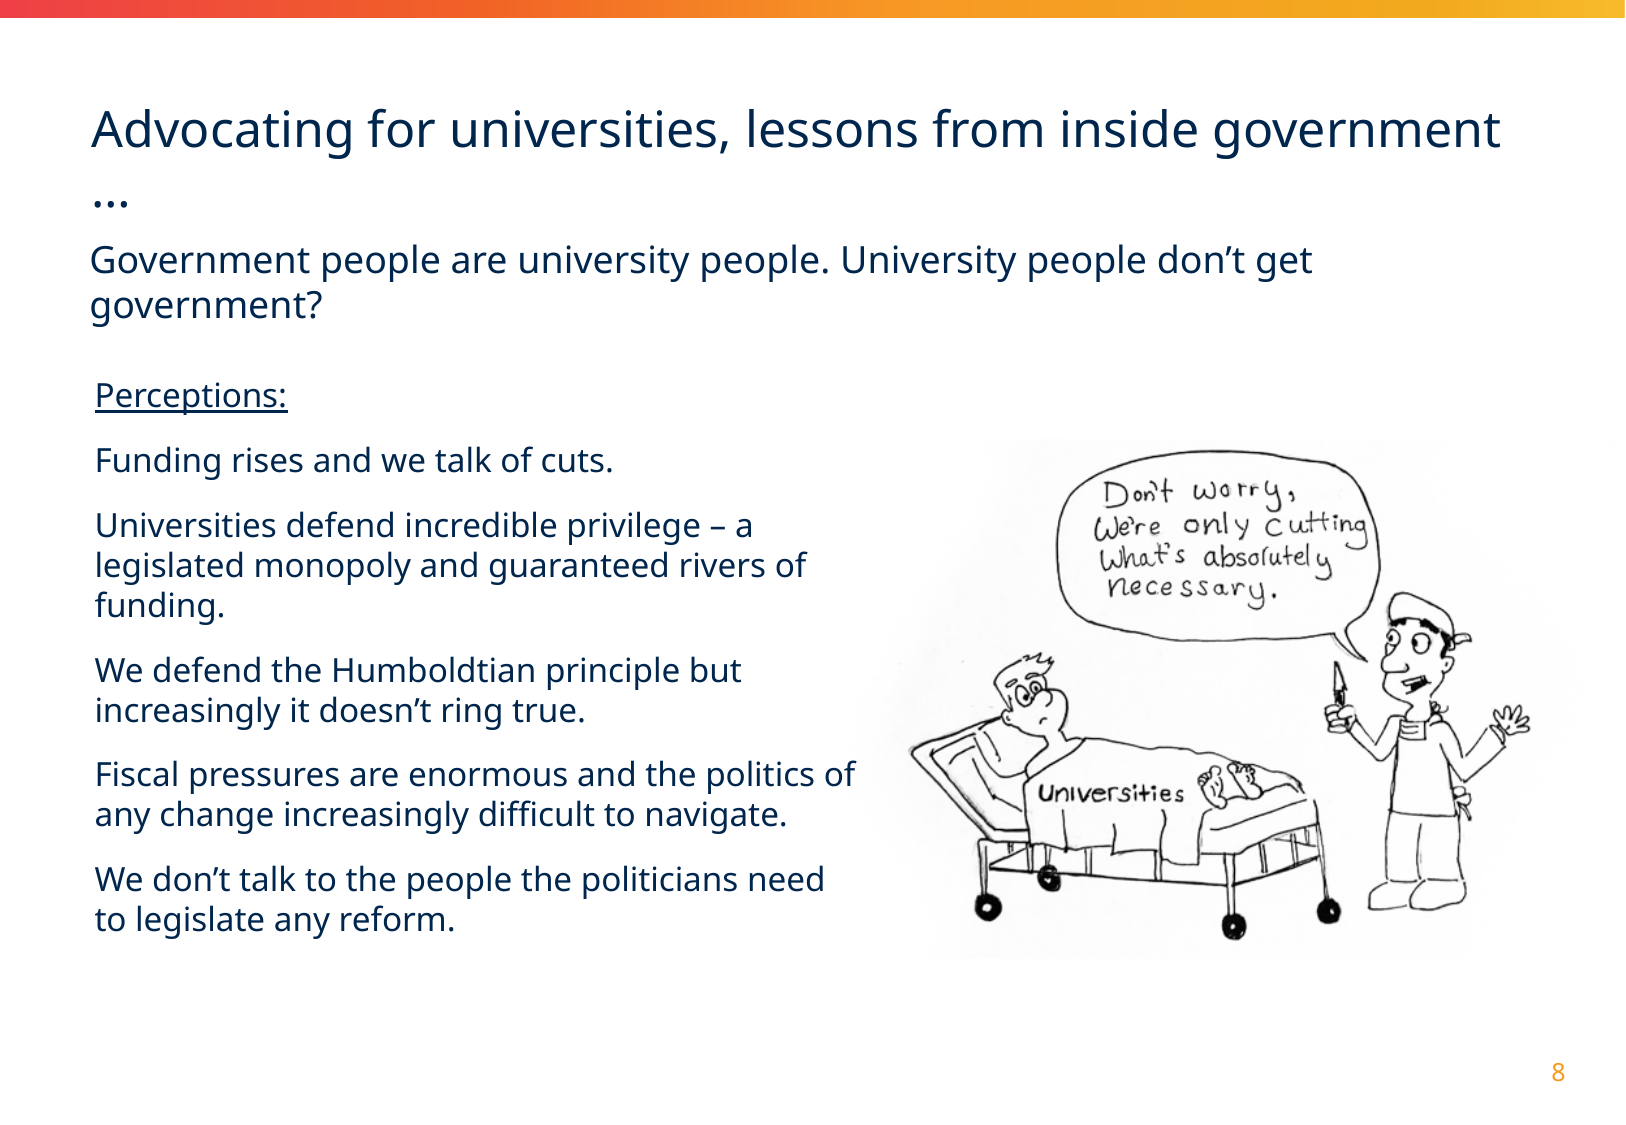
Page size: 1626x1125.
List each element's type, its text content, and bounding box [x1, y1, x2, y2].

picture [837, 438, 1618, 960]
text_box Perceptions: Funding rises and we talk of cuts. Universities defend incredible privilege – a legislated monopoly and guaranteed rivers of funding. We defend the Humboldtian principle but increasingly it doesn’t ring true. Fiscal pressures are enormous and the politics of any change increasingly difficult to navigate. We don’t talk to the people the politicians need to legislate any reform. [94, 366, 860, 1011]
list Advocating for universities, lessons from inside government … [91, 90, 1534, 173]
picture [0, 0, 1625, 18]
list Government people are university people. University people don’t get government? [89, 228, 1531, 312]
